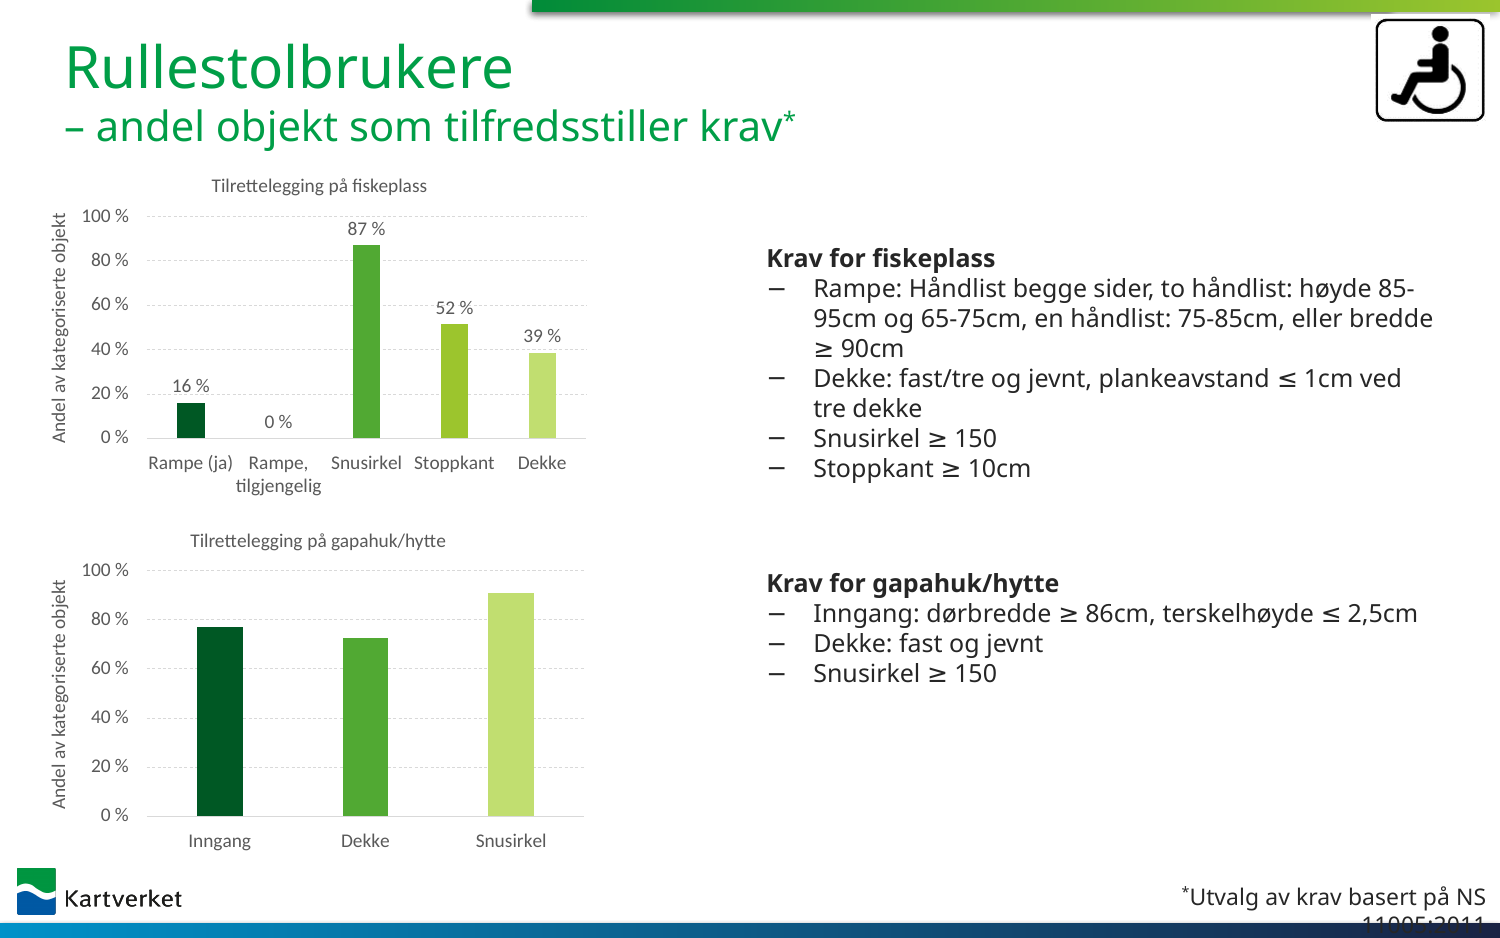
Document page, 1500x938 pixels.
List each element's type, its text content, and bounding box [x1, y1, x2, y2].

picture [41, 166, 598, 505]
text_box Krav for gapahuk/hytte Inngang: dørbredde ≥ 86cm, terskelhøyde ≤ 2,5cm Dekke: fast og jevnt Snusirkel ≥ 150 [751, 560, 1452, 695]
picture [1371, 13, 1491, 127]
text_box *Utvalg av krav basert på NS 11005:2011 [1068, 873, 1500, 938]
text_box Rullestolbrukere – andel objekt som tilfredsstiller krav* [49, 29, 1431, 158]
text_box Krav for fiskeplass Rampe: Håndlist begge sider, to håndlist: høyde 85-95cm og 65-75cm, en håndlist: 75-85cm, eller bredde ≥ 90cm Dekke: fast/tre og jevnt, plankeavstand ≤ 1cm ved tre dekke Snusirkel ≥ 150 Stoppkant ≥ 10cm [751, 235, 1452, 490]
picture [41, 520, 596, 859]
